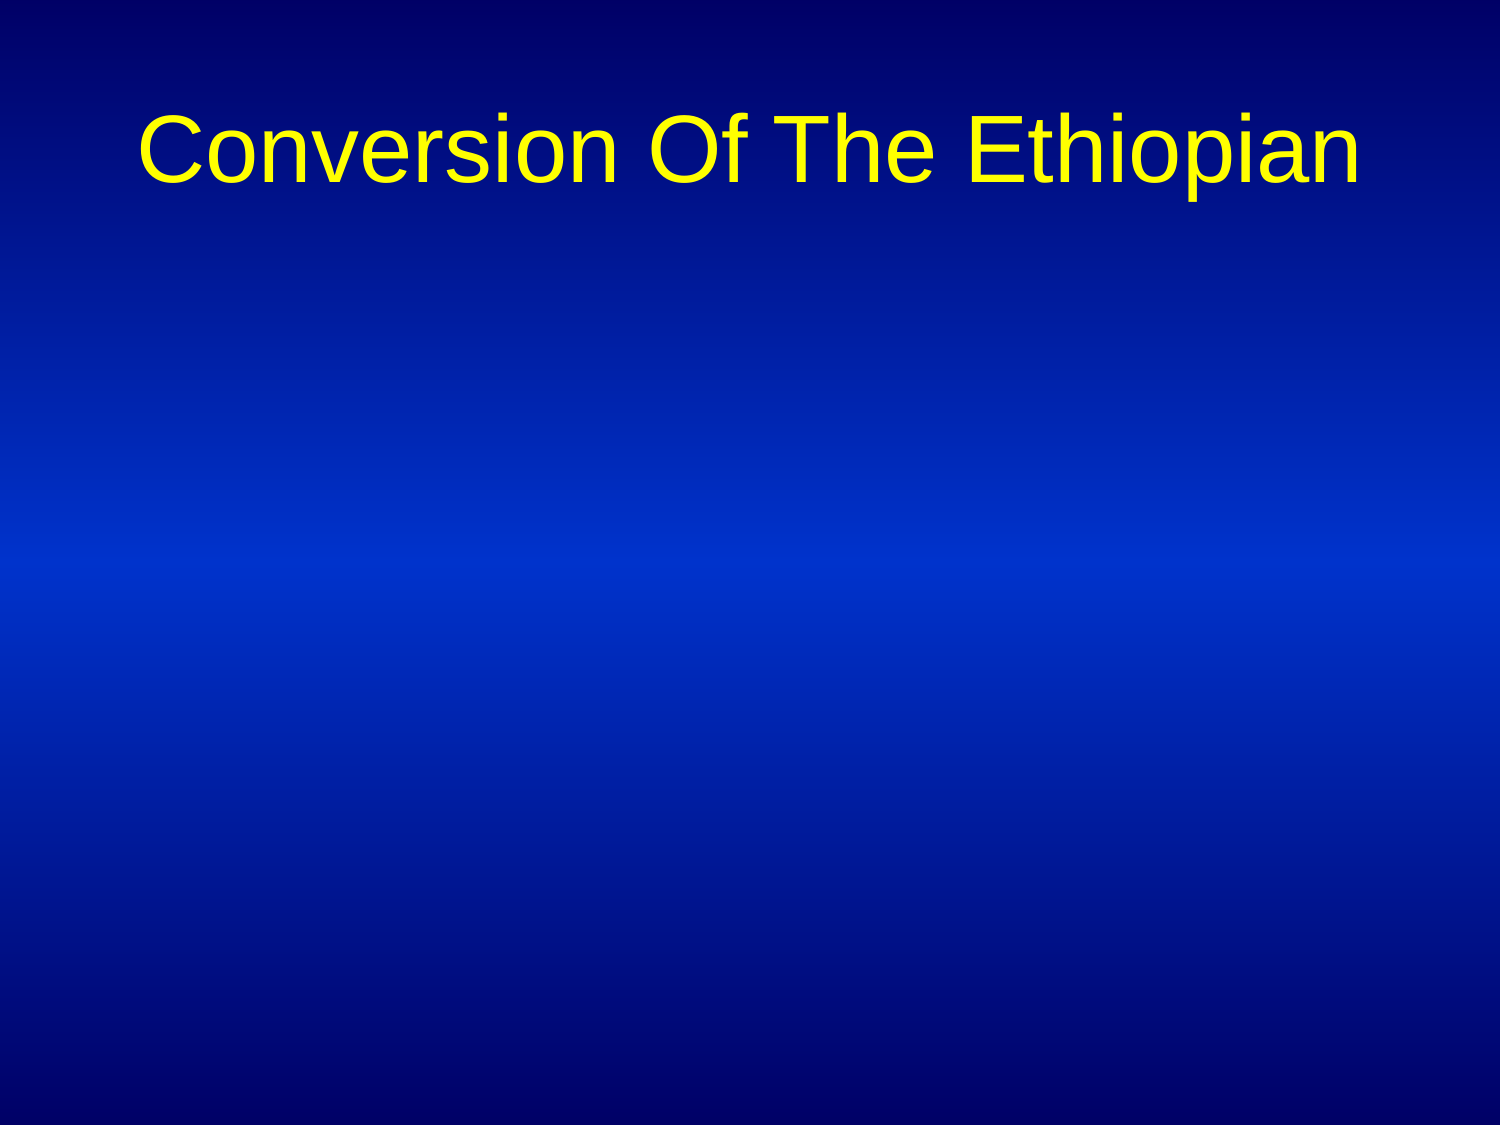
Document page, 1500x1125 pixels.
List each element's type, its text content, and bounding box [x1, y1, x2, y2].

title Conversion Of The Ethiopian [37, 50, 1463, 238]
